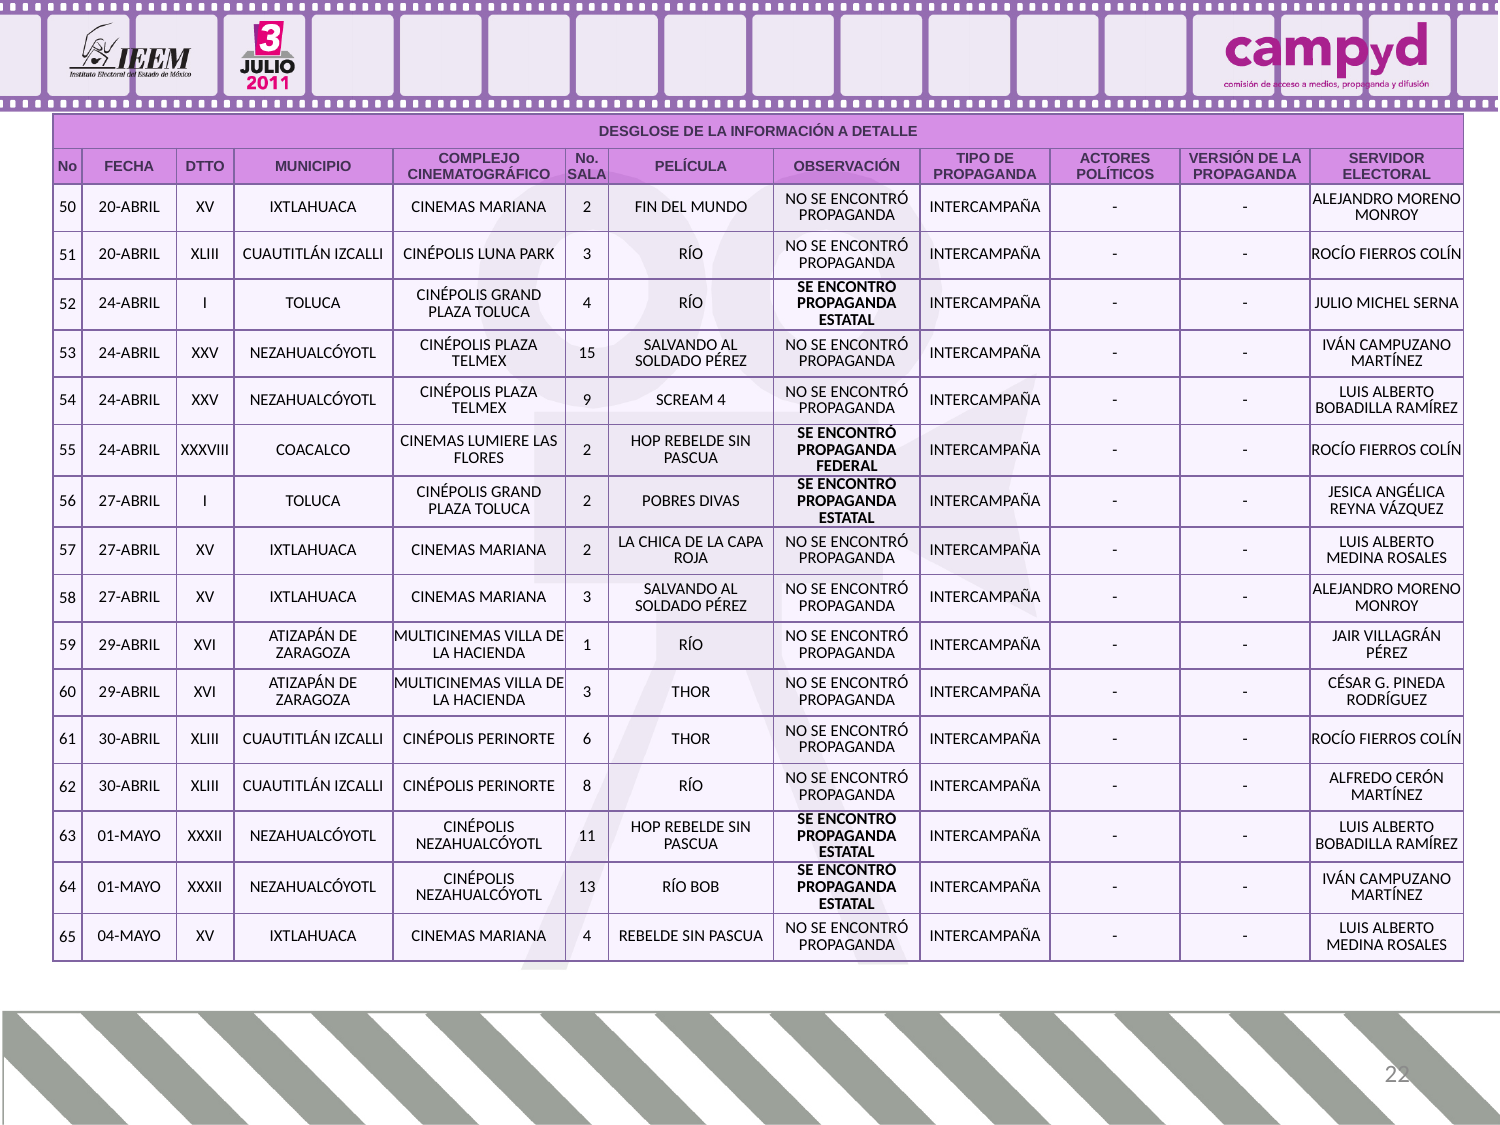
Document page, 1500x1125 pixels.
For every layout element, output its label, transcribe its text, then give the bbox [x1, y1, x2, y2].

table_cell 8 [566, 764, 608, 810]
table_cell 29-ABRIL [83, 670, 176, 715]
table_cell 65 [54, 914, 81, 960]
table_cell PELÍCULA [609, 149, 773, 183]
table_cell SE ENCONTRÓ PROPAGANDA ESTATAL [774, 280, 919, 329]
table_cell 30-ABRIL [83, 764, 176, 810]
table_cell 27-ABRIL [83, 575, 176, 621]
table_cell CUAUTITLÁN IZCALLI [235, 717, 392, 763]
table_cell 64 [54, 863, 81, 913]
table_cell 04-MAYO [83, 914, 176, 960]
table_cell CINÉPOLIS NEZAHUALCÓYOTL [394, 863, 565, 913]
table_cell CINEMAS MARIANA [394, 575, 565, 621]
table_cell 6 [566, 717, 608, 763]
table_cell 13 [566, 863, 608, 913]
table_cell TIPO DE PROPAGANDA [921, 149, 1049, 183]
table_cell XVI [177, 670, 233, 715]
table_cell No [54, 149, 81, 183]
table_cell - [1181, 378, 1309, 424]
table_cell MULTICINEMAS VILLA DE LA HACIENDA [394, 670, 565, 715]
table_cell - [1181, 670, 1309, 715]
table_cell 56 [54, 477, 81, 526]
table_cell JESICA ANGÉLICA REYNA VÁZQUEZ [1311, 477, 1463, 526]
table_cell NEZAHUALCÓYOTL [235, 331, 392, 376]
table_cell XXXVIII [177, 425, 233, 475]
table_cell 24-ABRIL [83, 280, 176, 329]
table_cell 57 [54, 528, 81, 574]
table_cell OBSERVACIÓN [774, 149, 919, 183]
table_cell 3 [566, 670, 608, 715]
table_cell 1 [566, 623, 608, 668]
table_cell INTERCAMPAÑA [921, 575, 1049, 621]
table_cell SE ENCONTRÓ PROPAGANDA ESTATAL [774, 812, 919, 861]
table_cell 15 [566, 331, 608, 376]
table_cell RÍO [609, 764, 773, 810]
table_cell 20-ABRIL [83, 232, 176, 278]
table_cell TOLUCA [235, 280, 392, 329]
table_cell INTERCAMPAÑA [921, 863, 1049, 913]
table_cell CINÉPOLIS PERINORTE [394, 764, 565, 810]
table_cell - [1051, 764, 1179, 810]
table_cell 27-ABRIL [83, 477, 176, 526]
table_cell INTERCAMPAÑA [921, 425, 1049, 475]
table_cell INTERCAMPAÑA [921, 914, 1049, 960]
table_cell - [1181, 185, 1309, 231]
table_cell ATIZAPÁN DE ZARAGOZA [235, 670, 392, 715]
table_cell 29-ABRIL [83, 623, 176, 668]
table_cell 11 [566, 812, 608, 861]
table_cell NO SE ENCONTRÓ PROPAGANDA [774, 764, 919, 810]
table_cell - [1051, 863, 1179, 913]
table_cell RÍO [609, 280, 773, 329]
table_cell - [1051, 528, 1179, 574]
table_cell 51 [54, 232, 81, 278]
table_cell - [1181, 575, 1309, 621]
table_cell 2 [566, 477, 608, 526]
table_cell - [1051, 623, 1179, 668]
table_cell JAIR VILLAGRÁN PÉREZ [1311, 623, 1463, 668]
table_cell ROCÍO FIERROS COLÍN [1311, 232, 1463, 278]
table_cell 4 [566, 280, 608, 329]
table_cell IVÁN CAMPUZANO MARTÍNEZ [1311, 863, 1463, 913]
table_cell FIN DEL MUNDO [609, 185, 773, 231]
table_cell CINEMAS MARIANA [394, 914, 565, 960]
table_cell 24-ABRIL [83, 331, 176, 376]
table_cell INTERCAMPAÑA [921, 623, 1049, 668]
table_cell LA CHICA DE LA CAPA ROJA [609, 528, 773, 574]
table_cell INTERCAMPAÑA [921, 812, 1049, 861]
table_cell - [1051, 185, 1179, 231]
table_cell 4 [566, 914, 608, 960]
table_cell 52 [54, 280, 81, 329]
table_cell 62 [54, 764, 81, 810]
table_cell 27-ABRIL [83, 528, 176, 574]
table_cell DTTO [177, 149, 233, 183]
table_cell NEZAHUALCÓYOTL [235, 378, 392, 424]
table_cell No. SALA [566, 149, 608, 183]
table_cell LUIS ALBERTO BOBADILLA RAMÍREZ [1311, 812, 1463, 861]
table_cell 3 [566, 232, 608, 278]
table_cell 24-ABRIL [83, 378, 176, 424]
table_cell LUIS ALBERTO BOBADILLA RAMÍREZ [1311, 378, 1463, 424]
table_cell LUIS ALBERTO MEDINA ROSALES [1311, 528, 1463, 574]
table_cell RÍO [609, 623, 773, 668]
table_cell 2 [566, 185, 608, 231]
picture [0, 0, 1500, 1125]
table_cell 30-ABRIL [83, 717, 176, 763]
table_cell XLIII [177, 717, 233, 763]
table_cell INTERCAMPAÑA [921, 280, 1049, 329]
table_cell - [1181, 914, 1309, 960]
table_cell ACTORES POLÍTICOS [1051, 149, 1179, 183]
table_cell - [1181, 280, 1309, 329]
table_cell CINÉPOLIS GRAND PLAZA TOLUCA [394, 280, 565, 329]
table_cell INTERCAMPAÑA [921, 528, 1049, 574]
table_cell 24-ABRIL [83, 425, 176, 475]
table_cell FECHA [83, 149, 176, 183]
table_cell 60 [54, 670, 81, 715]
table_cell IXTLAHUACA [235, 185, 392, 231]
table_cell - [1051, 575, 1179, 621]
table_cell SERVIDOR ELECTORAL [1311, 149, 1463, 183]
table_cell INTERCAMPAÑA [921, 717, 1049, 763]
table_cell - [1181, 812, 1309, 861]
table_cell CINÉPOLIS NEZAHUALCÓYOTL [394, 812, 565, 861]
table_cell 2 [566, 425, 608, 475]
table_cell - [1181, 717, 1309, 763]
table_cell - [1181, 232, 1309, 278]
table_cell I [177, 477, 233, 526]
table_cell - [1181, 425, 1309, 475]
table_cell NO SE ENCONTRÓ PROPAGANDA [774, 331, 919, 376]
table_cell CINÉPOLIS PLAZA TELMEX [394, 378, 565, 424]
table_cell CINEMAS MARIANA [394, 528, 565, 574]
table_cell SE ENCONTRÓ PROPAGANDA FEDERAL [774, 425, 919, 475]
table_cell MULTICINEMAS VILLA DE LA HACIENDA [394, 623, 565, 668]
table_cell - [1051, 331, 1179, 376]
table_cell NO SE ENCONTRÓ PROPAGANDA [774, 717, 919, 763]
table_cell XV [177, 528, 233, 574]
table_cell IXTLAHUACA [235, 575, 392, 621]
table_cell ALEJANDRO MORENO MONROY [1311, 185, 1463, 231]
table_cell JULIO MICHEL SERNA [1311, 280, 1463, 329]
table_cell THOR [609, 717, 773, 763]
table_cell SALVANDO AL SOLDADO PÉREZ [609, 575, 773, 621]
table_cell SE ENCONTRÓ PROPAGANDA ESTATAL [774, 477, 919, 526]
table_cell 63 [54, 812, 81, 861]
table_cell XXXII [177, 812, 233, 861]
table_cell ATIZAPÁN DE ZARAGOZA [235, 623, 392, 668]
table_cell XXXII [177, 863, 233, 913]
table_cell THOR [609, 670, 773, 715]
table_cell 20-ABRIL [83, 185, 176, 231]
table_cell 01-MAYO [83, 863, 176, 913]
table_cell - [1181, 623, 1309, 668]
table_cell REBELDE SIN PASCUA [609, 914, 773, 960]
table_cell 53 [54, 331, 81, 376]
table_cell CINÉPOLIS LUNA PARK [394, 232, 565, 278]
table_cell 54 [54, 378, 81, 424]
table_cell - [1051, 477, 1179, 526]
table_cell COACALCO [235, 425, 392, 475]
table_cell NO SE ENCONTRÓ PROPAGANDA [774, 528, 919, 574]
table_cell LUIS ALBERTO MEDINA ROSALES [1311, 914, 1463, 960]
table_cell NO SE ENCONTRÓ PROPAGANDA [774, 378, 919, 424]
table_cell 58 [54, 575, 81, 621]
table_cell NO SE ENCONTRÓ PROPAGANDA [774, 575, 919, 621]
table_cell CINÉPOLIS GRAND PLAZA TOLUCA [394, 477, 565, 526]
table_cell NO SE ENCONTRÓ PROPAGANDA [774, 914, 919, 960]
table_cell CINEMAS LUMIERE LAS FLORES [394, 425, 565, 475]
table_cell 01-MAYO [83, 812, 176, 861]
table_cell INTERCAMPAÑA [921, 477, 1049, 526]
table_cell SE ENCONTRÓ PROPAGANDA ESTATAL [774, 863, 919, 913]
table_cell 59 [54, 623, 81, 668]
table_cell RÍO [609, 232, 773, 278]
table_cell - [1181, 331, 1309, 376]
table_cell XV [177, 185, 233, 231]
table_cell HOP REBELDE SIN PASCUA [609, 812, 773, 861]
table_cell RÍO BOB [609, 863, 773, 913]
table_cell TOLUCA [235, 477, 392, 526]
table_cell SCREAM 4 [609, 378, 773, 424]
table_cell IXTLAHUACA [235, 528, 392, 574]
table_cell - [1051, 280, 1179, 329]
table_cell CINÉPOLIS PERINORTE [394, 717, 565, 763]
table_cell POBRES DIVAS [609, 477, 773, 526]
table_header DESGLOSE DE LA INFORMACIÓN A DETALLE [54, 115, 1463, 148]
table_cell 55 [54, 425, 81, 475]
table_cell CINEMAS MARIANA [394, 185, 565, 231]
table_cell INTERCAMPAÑA [921, 185, 1049, 231]
table_cell INTERCAMPAÑA [921, 378, 1049, 424]
table_cell NO SE ENCONTRÓ PROPAGANDA [774, 232, 919, 278]
table_cell NO SE ENCONTRÓ PROPAGANDA [774, 185, 919, 231]
table_cell CINÉPOLIS PLAZA TELMEX [394, 331, 565, 376]
table_cell - [1181, 477, 1309, 526]
table_cell - [1051, 378, 1179, 424]
table_cell INTERCAMPAÑA [921, 764, 1049, 810]
table_cell 61 [54, 717, 81, 763]
table_cell 50 [54, 185, 81, 231]
table_cell XLIII [177, 232, 233, 278]
table_cell NEZAHUALCÓYOTL [235, 812, 392, 861]
table_cell - [1181, 863, 1309, 913]
table_cell INTERCAMPAÑA [921, 331, 1049, 376]
table_cell NEZAHUALCÓYOTL [235, 863, 392, 913]
table_cell I [177, 280, 233, 329]
slide_number 22 [1074, 1042, 1425, 1103]
table_cell - [1051, 232, 1179, 278]
table_cell - [1051, 425, 1179, 475]
table_cell XXV [177, 378, 233, 424]
table_cell ALFREDO CERÓN MARTÍNEZ [1311, 764, 1463, 810]
table_cell NO SE ENCONTRÓ PROPAGANDA [774, 623, 919, 668]
table_cell SALVANDO AL SOLDADO PÉREZ [609, 331, 773, 376]
table_cell XV [177, 575, 233, 621]
table_cell MUNICIPIO [235, 149, 392, 183]
table_cell NO SE ENCONTRÓ PROPAGANDA [774, 670, 919, 715]
table_cell 2 [566, 528, 608, 574]
table_cell - [1181, 764, 1309, 810]
table_cell - [1181, 528, 1309, 574]
table_cell INTERCAMPAÑA [921, 232, 1049, 278]
table_cell IXTLAHUACA [235, 914, 392, 960]
table_cell VERSIÓN DE LA PROPAGANDA [1181, 149, 1309, 183]
table_cell 9 [566, 378, 608, 424]
table_cell XVI [177, 623, 233, 668]
table_cell - [1051, 670, 1179, 715]
table_cell - [1051, 812, 1179, 861]
table_cell XLIII [177, 764, 233, 810]
table_cell HOP REBELDE SIN PASCUA [609, 425, 773, 475]
table_cell CÉSAR G. PINEDA RODRÍGUEZ [1311, 670, 1463, 715]
table_cell XV [177, 914, 233, 960]
table_cell XXV [177, 331, 233, 376]
table_cell 3 [566, 575, 608, 621]
table_cell ALEJANDRO MORENO MONROY [1311, 575, 1463, 621]
table_cell CUAUTITLÁN IZCALLI [235, 232, 392, 278]
table_cell ROCÍO FIERROS COLÍN [1311, 717, 1463, 763]
table_cell COMPLEJO CINEMATOGRÁFICO [394, 149, 565, 183]
table_cell INTERCAMPAÑA [921, 670, 1049, 715]
table_cell ROCÍO FIERROS COLÍN [1311, 425, 1463, 475]
table_cell CUAUTITLÁN IZCALLI [235, 764, 392, 810]
table_cell - [1051, 717, 1179, 763]
table_cell IVÁN CAMPUZANO MARTÍNEZ [1311, 331, 1463, 376]
table_cell - [1051, 914, 1179, 960]
